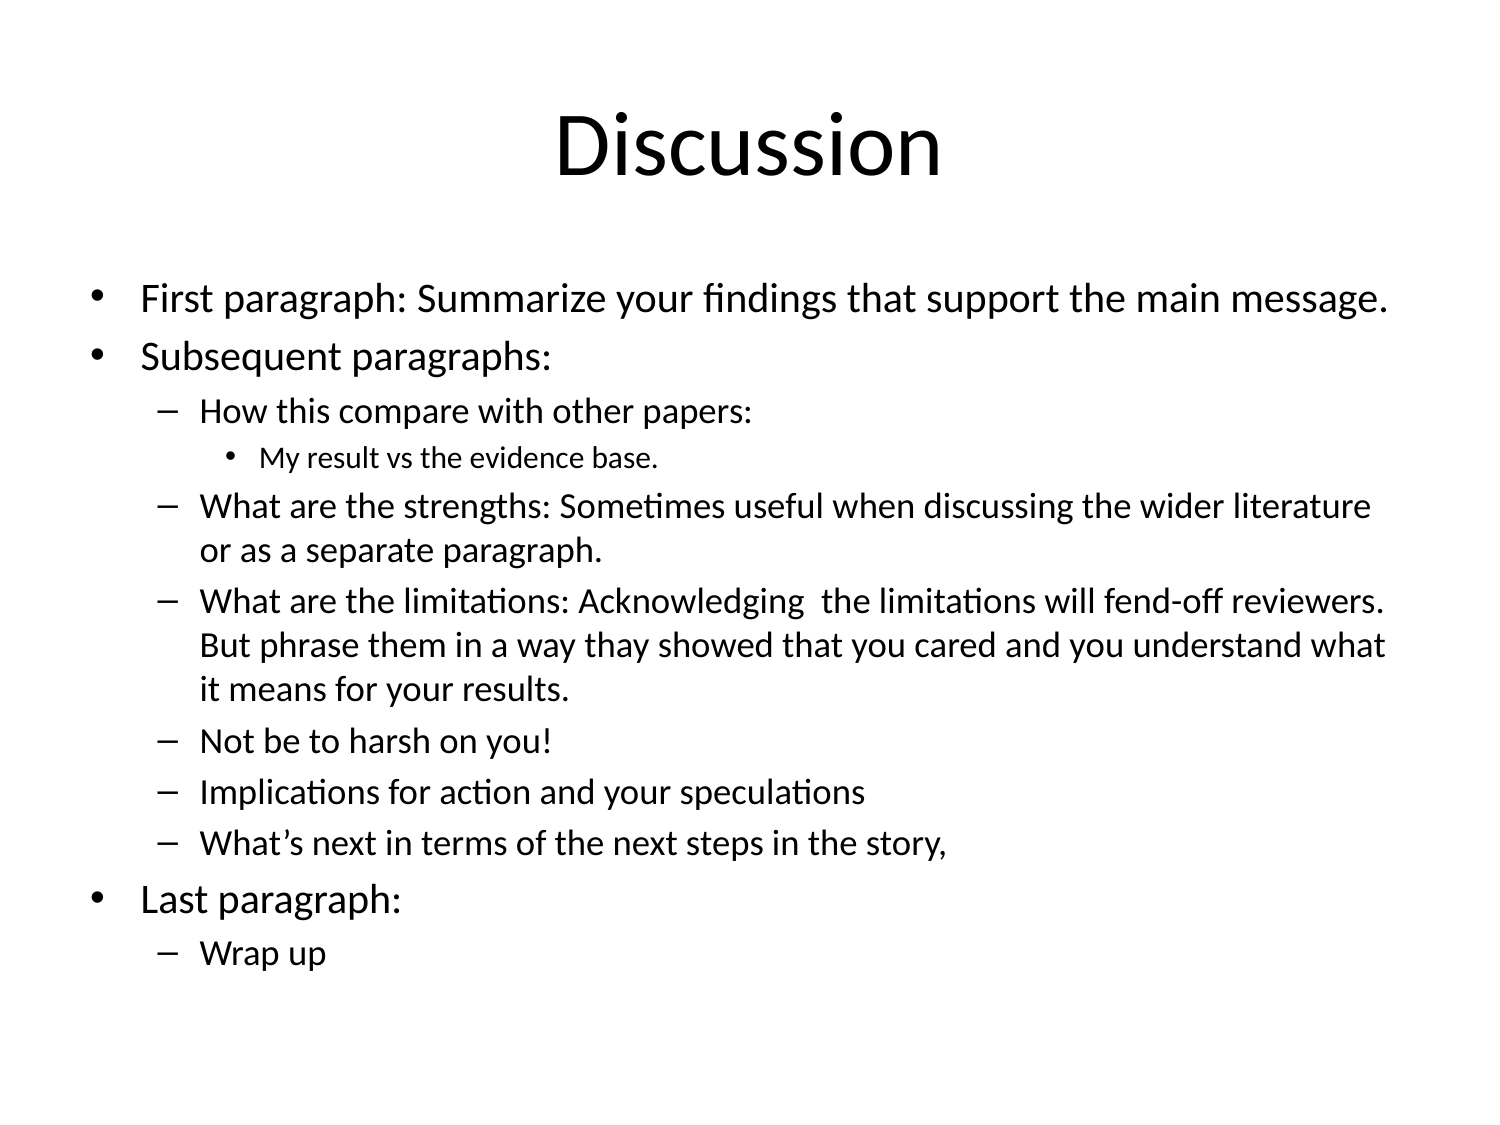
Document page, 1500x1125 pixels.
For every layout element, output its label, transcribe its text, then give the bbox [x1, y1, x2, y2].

list First paragraph: Summarize your findings that support the main message. Subsequent paragraphs: How this compare with other papers: My result vs the evidence base. What are the strengths: Sometimes useful when discussing the wider literature or as a separate paragraph. What are the limitations: Acknowledging the limitations will fend-off reviewers. But phrase them in a way thay showed that you cared and you understand what it means for your results. Not be to harsh on you! Implications for action and your speculations What’s next in terms of the next steps in the story, Last paragraph: Wrap up [75, 262, 1425, 1005]
title Discussion [75, 45, 1425, 233]
